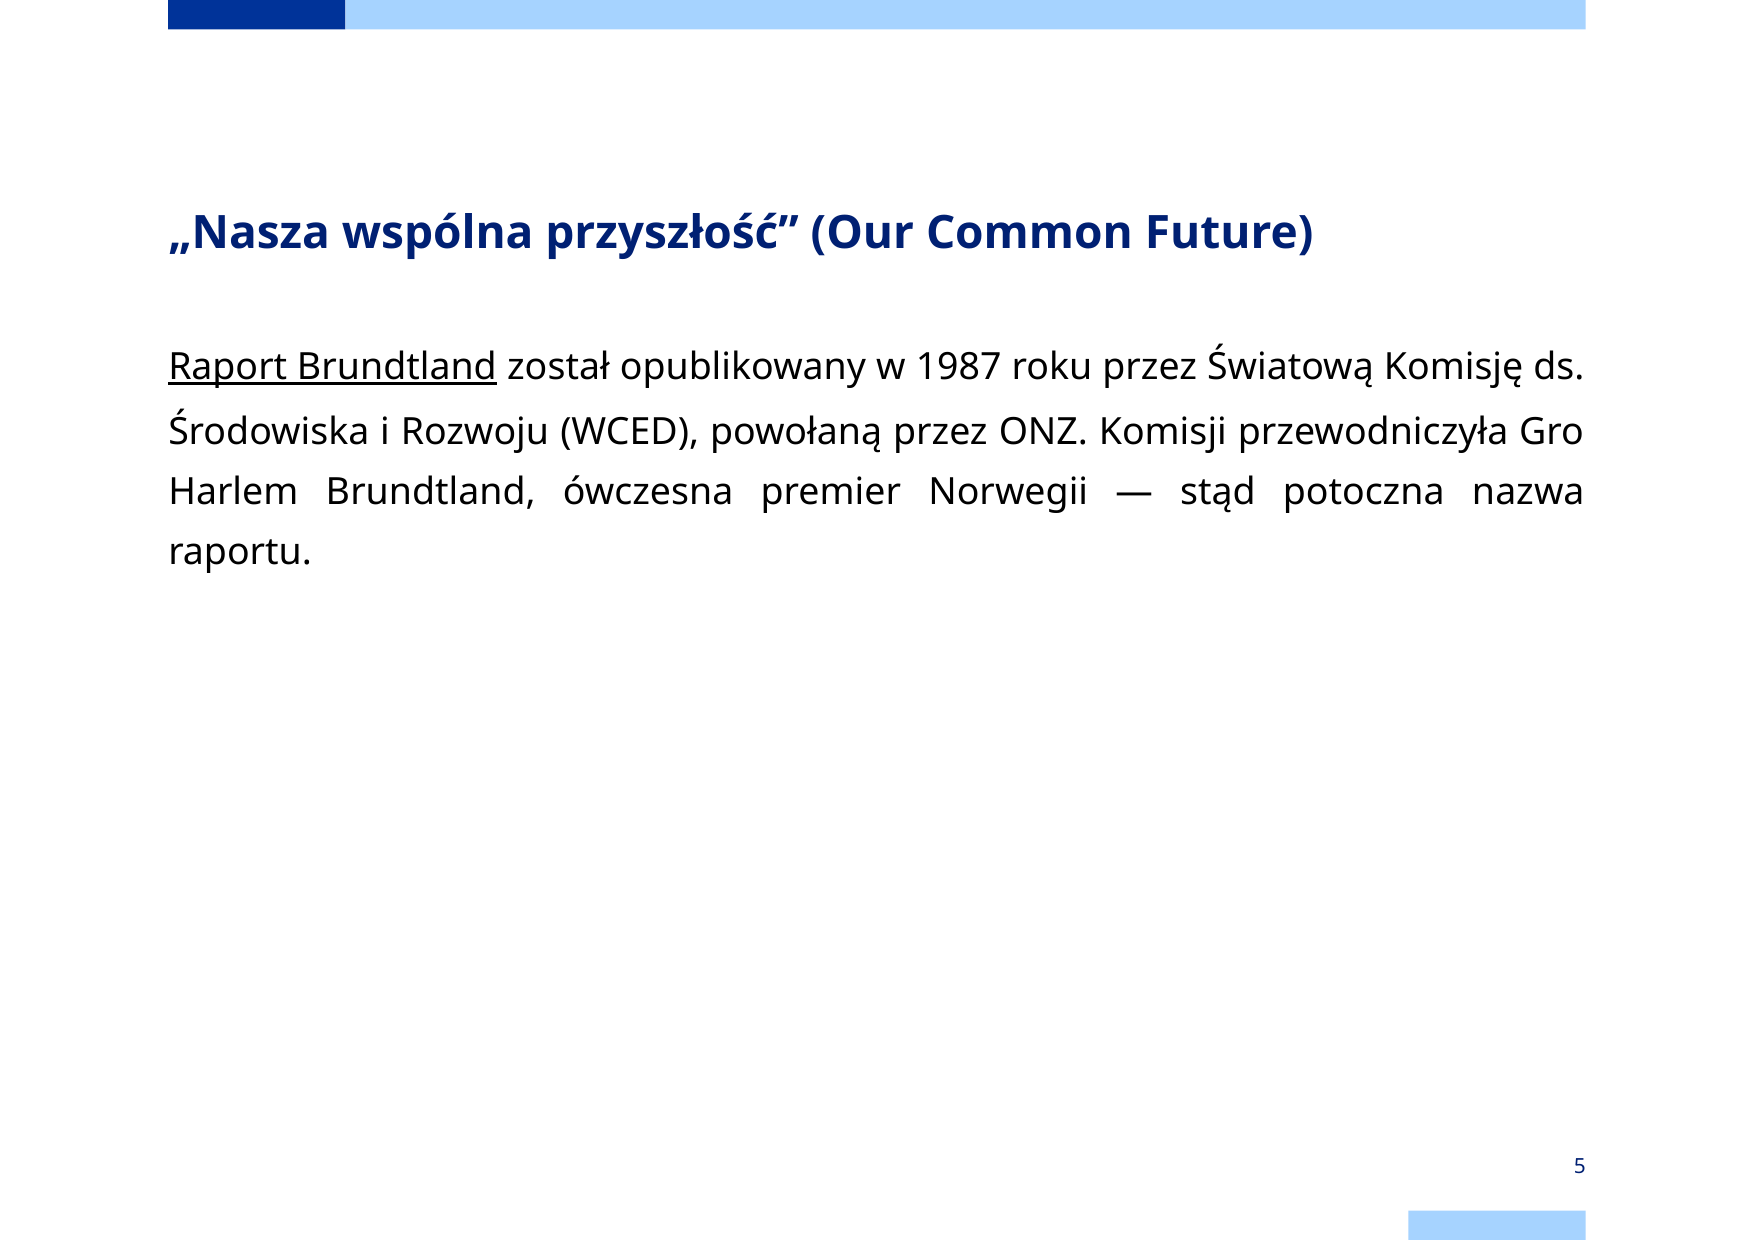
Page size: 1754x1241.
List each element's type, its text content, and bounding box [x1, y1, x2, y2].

title „Nasza wspólna przyszłość” (Our Common Future) [168, 147, 1586, 324]
slide_number ‹#› [1408, 1151, 1586, 1182]
list Raport Brundtland został opublikowany w 1987 roku przez Światową Komisję ds. Środowiska i Rozwoju (WCED), powołaną przez ONZ. Komisji przewodniczyła Gro Harlem Brundtland, ówczesna premier Norwegii — stąd potoczna nazwa raportu. [168, 324, 1586, 1093]
